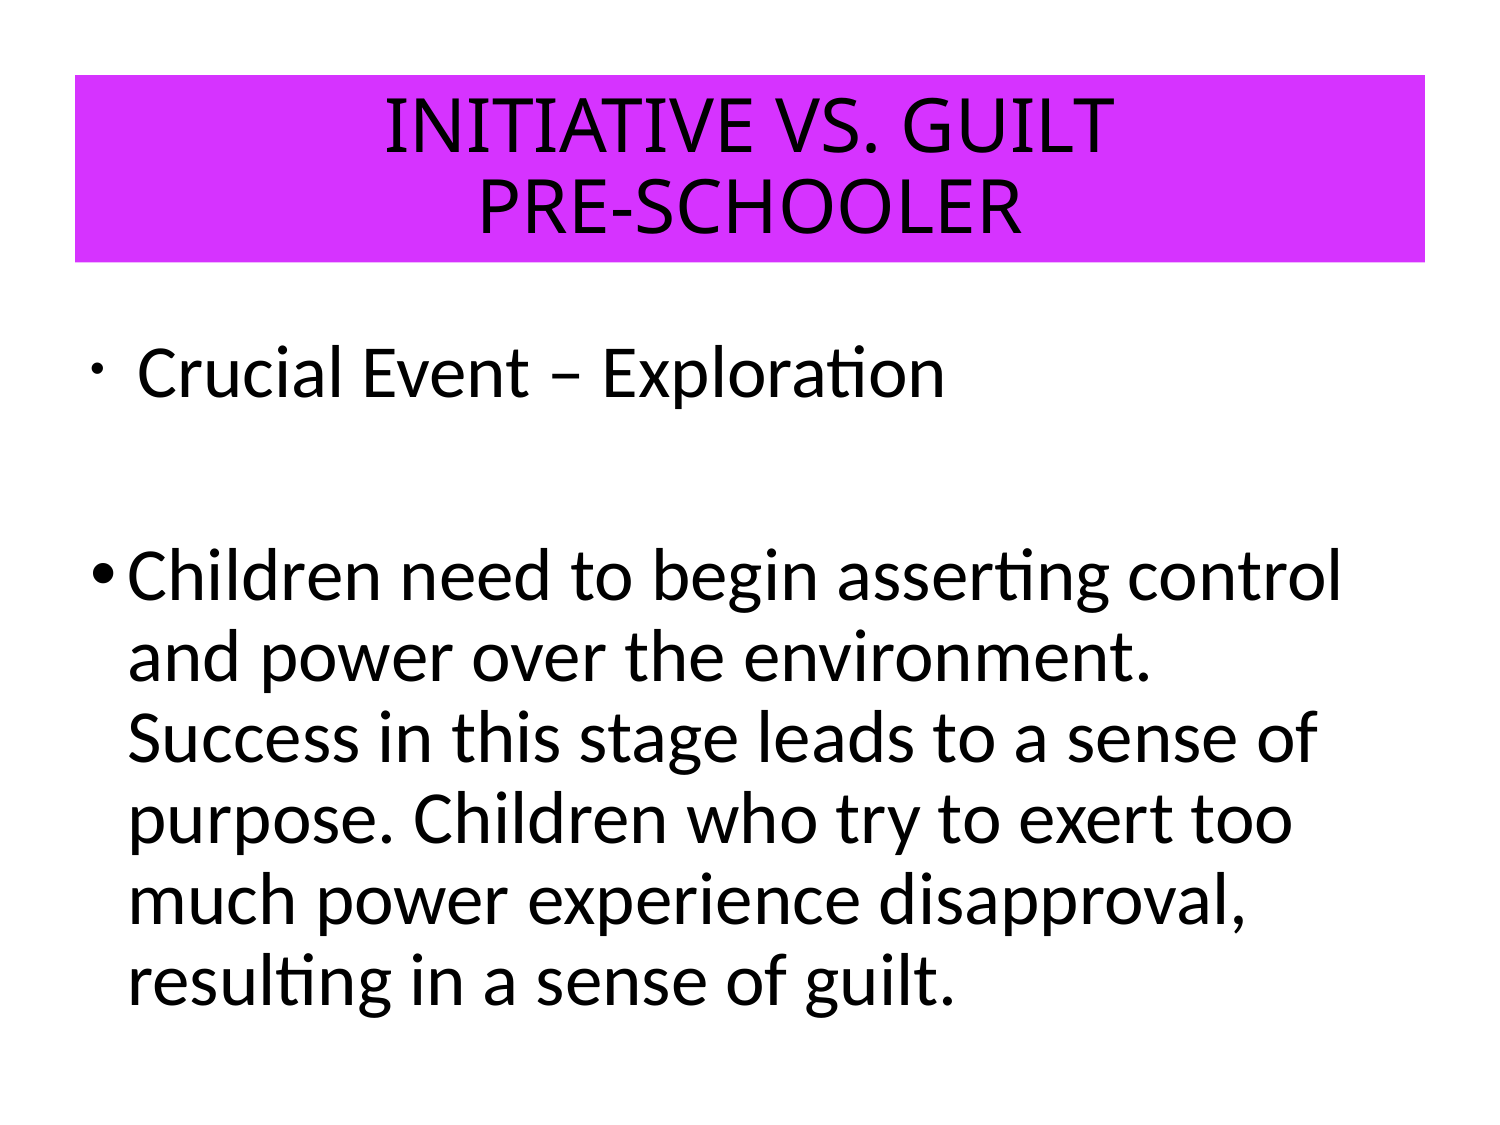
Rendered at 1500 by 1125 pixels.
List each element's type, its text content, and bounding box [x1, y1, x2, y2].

list Crucial Event – Exploration Children need to begin asserting control and power over the environment. Success in this stage leads to a sense of purpose. Children who try to exert too much power experience disapproval, resulting in a sense of guilt. [75, 324, 1425, 1063]
title INITIATIVE VS. GUILT PRE-SCHOOLER [75, 75, 1425, 263]
